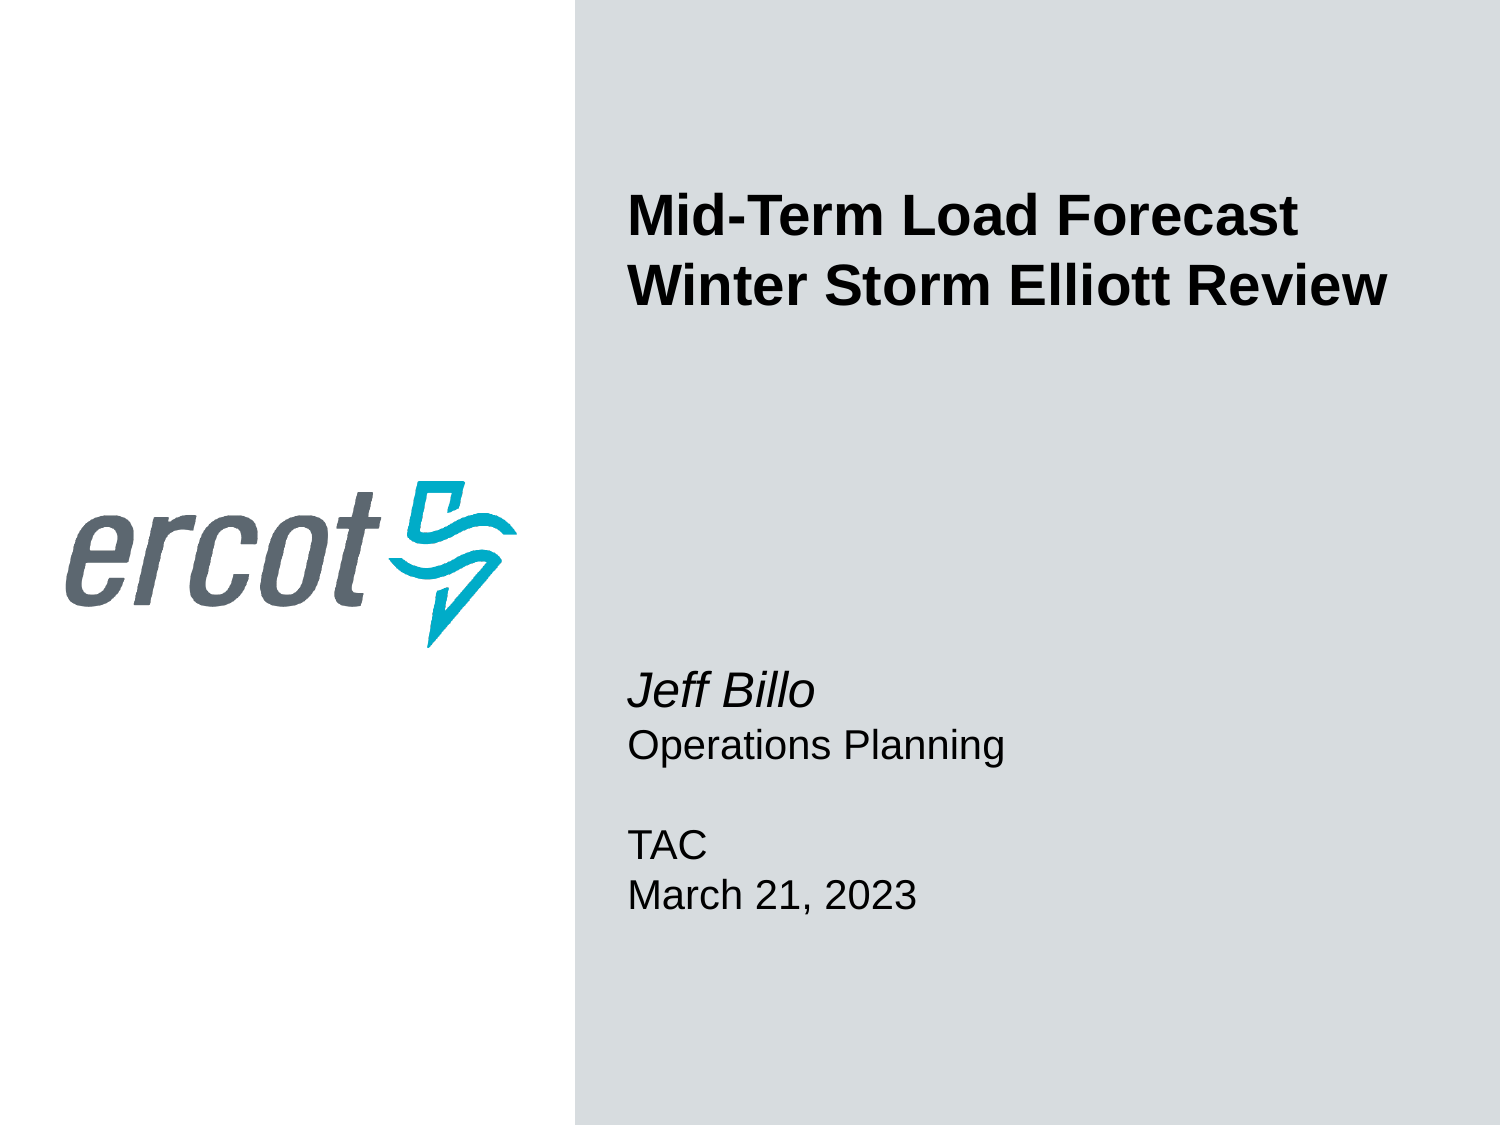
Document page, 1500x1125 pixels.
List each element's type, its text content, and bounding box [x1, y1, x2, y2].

text_box Mid-Term Load Forecast Winter Storm Elliott Review Jeff Billo Operations Planning TAC March 21, 2023 [612, 170, 1483, 925]
picture [56, 471, 525, 654]
